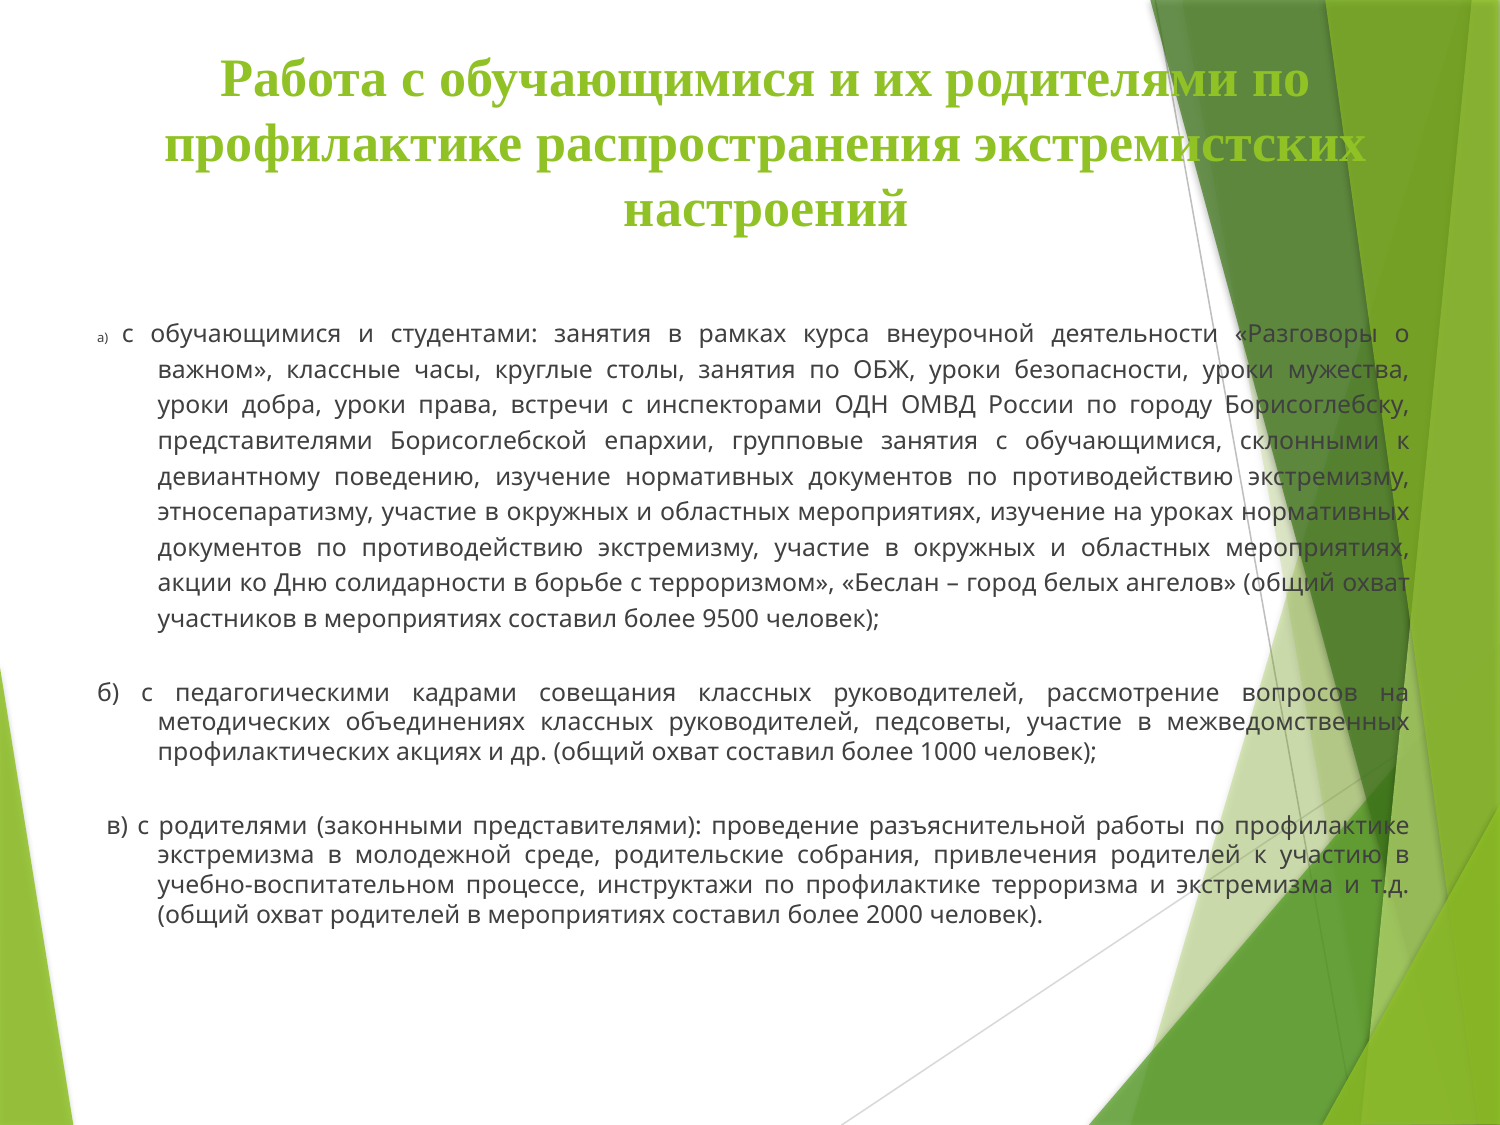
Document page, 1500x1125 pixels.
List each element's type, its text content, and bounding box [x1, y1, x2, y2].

title Работа с обучающимися и их родителями по профилактике распространения экстремистских настроений [128, 35, 1404, 268]
list а) с обучающимися и студентами: занятия в рамках курса внеурочной деятельности «Разговоры о важном», классные часы, круглые столы, занятия по ОБЖ, уроки безопасности, уроки мужества, уроки добра, уроки права, встречи с инспекторами ОДН ОМВД России по городу Борисоглебску, представителями Борисоглебской епархии, групповые занятия с обучающимися, склонными к девиантному поведению, изучение нормативных документов по противодействию экстремизму, этносепаратизму, участие в окружных и областных мероприятиях, изучение на уроках нормативных документов по противодействию экстремизму, участие в окружных и областных мероприятиях, акции ко Дню солидарности в борьбе с терроризмом», «Беслан – город белых ангелов» (общий охват участников в мероприятиях составил более 9500 человек); б) с педагогическими кадрами совещания классных руководителей, рассмотрение вопросов на методических объединениях классных руководителей, педсоветы, участие в межведомственных профилактических акциях и др. (общий охват составил более 1000 человек); в) с родителями (законными представителями): проведение разъяснительной работы по профилактике экстремизма в молодежной среде, родительские собрания, привлечения родителей к участию в учебно-воспитательном процессе, инструктажи по профилактике терроризма и экстремизма и т.д. (общий охват родителей в мероприятиях составил более 2000 человек). [82, 304, 1425, 1032]
